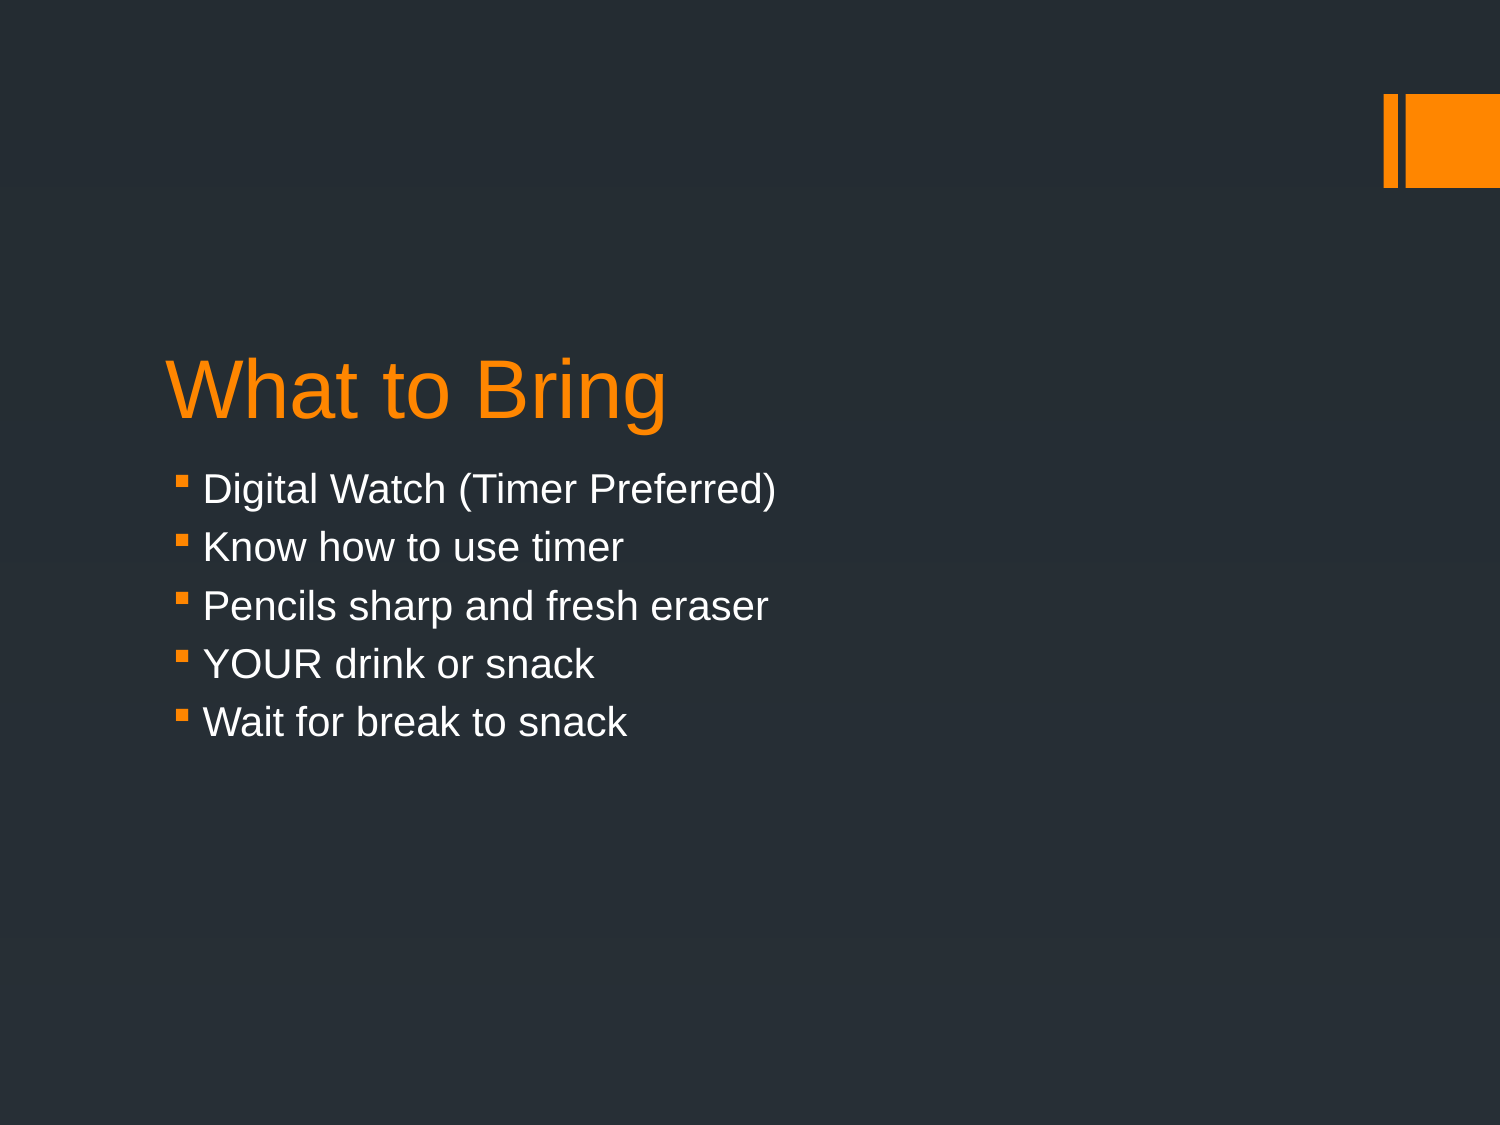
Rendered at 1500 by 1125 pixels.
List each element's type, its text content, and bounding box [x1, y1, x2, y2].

list Digital Watch (Timer Preferred) Know how to use timer Pencils sharp and fresh eraser YOUR drink or snack Wait for break to snack [150, 454, 1350, 1035]
title What to Bring [150, 253, 1350, 443]
